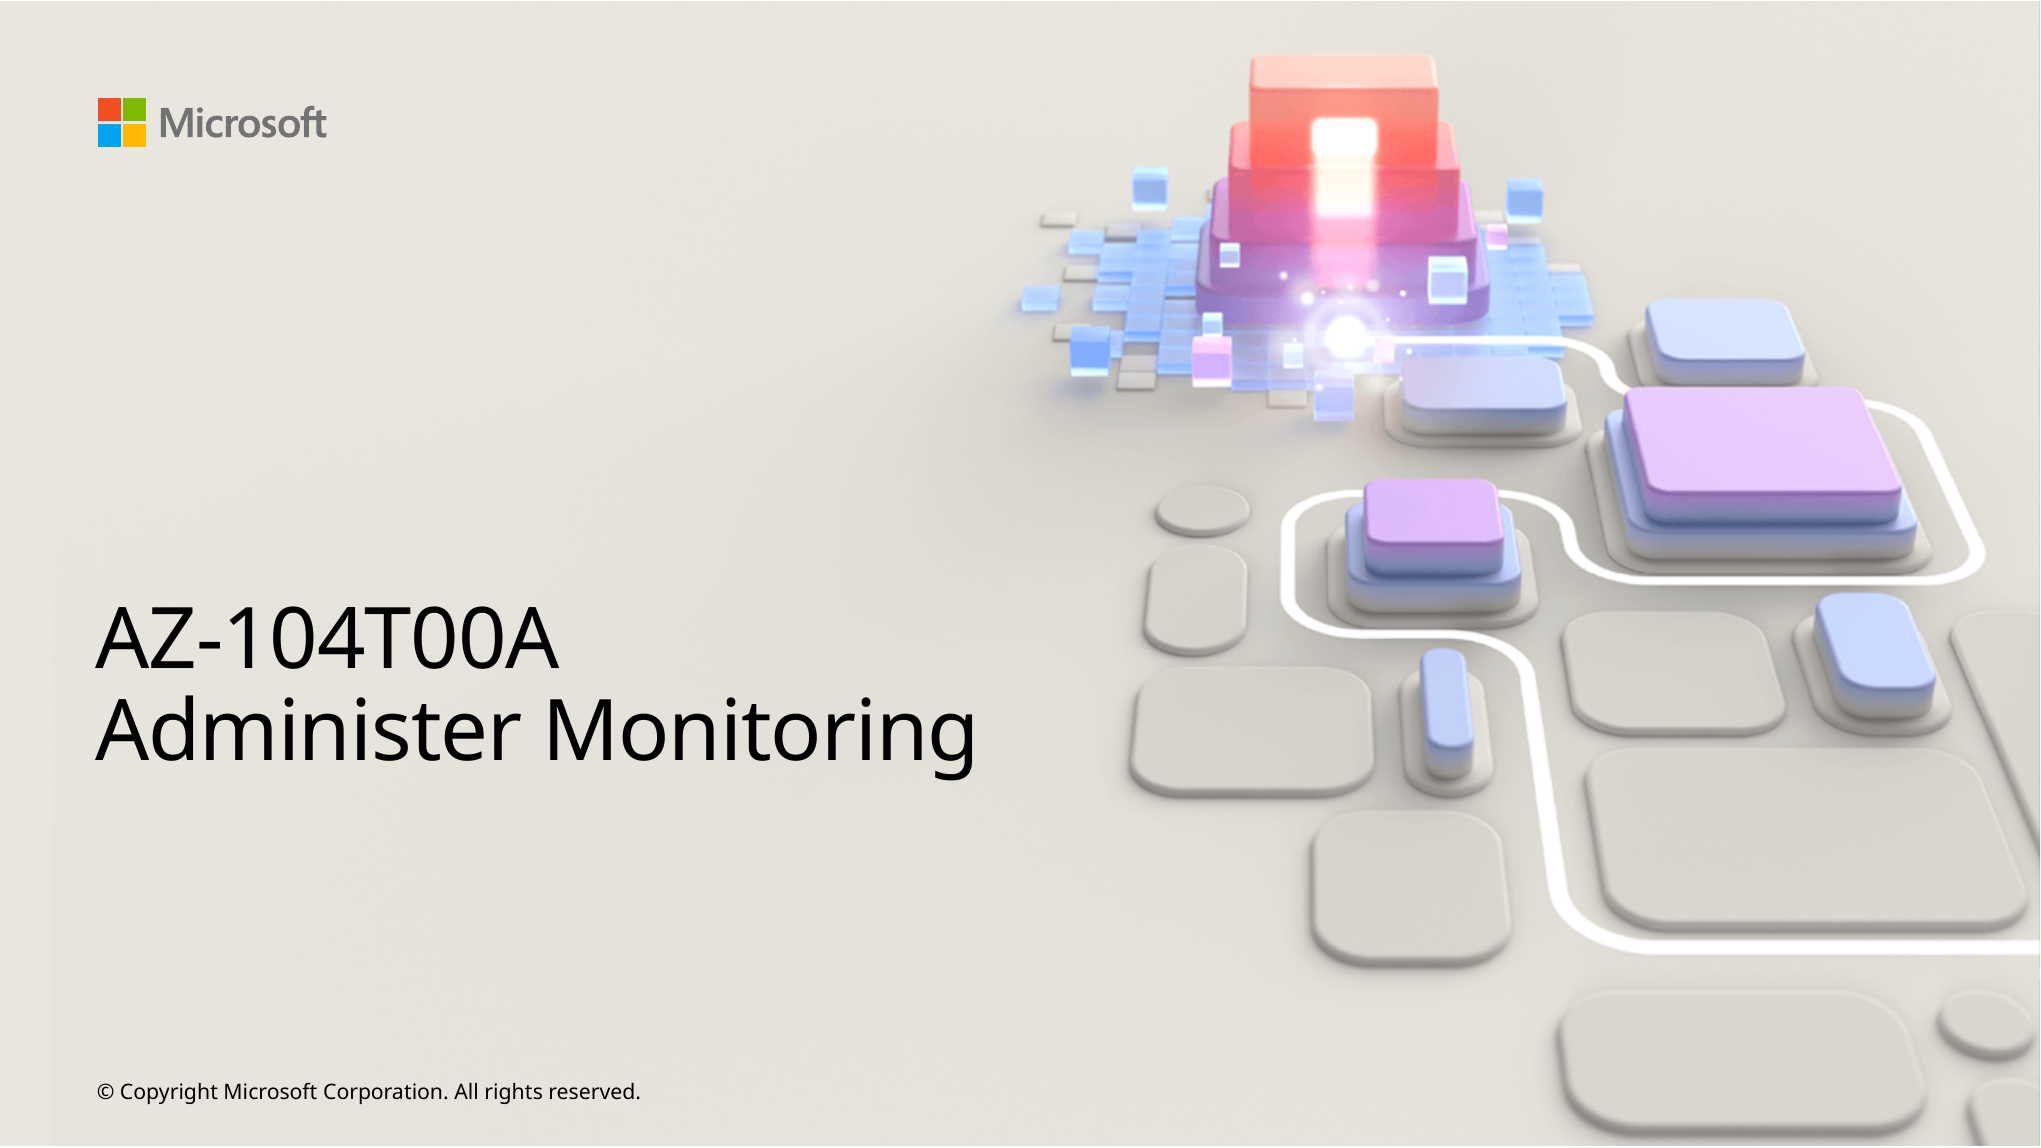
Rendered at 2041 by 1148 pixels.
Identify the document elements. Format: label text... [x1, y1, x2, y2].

title AZ-104T00A Administer Monitoring [95, 594, 1047, 780]
